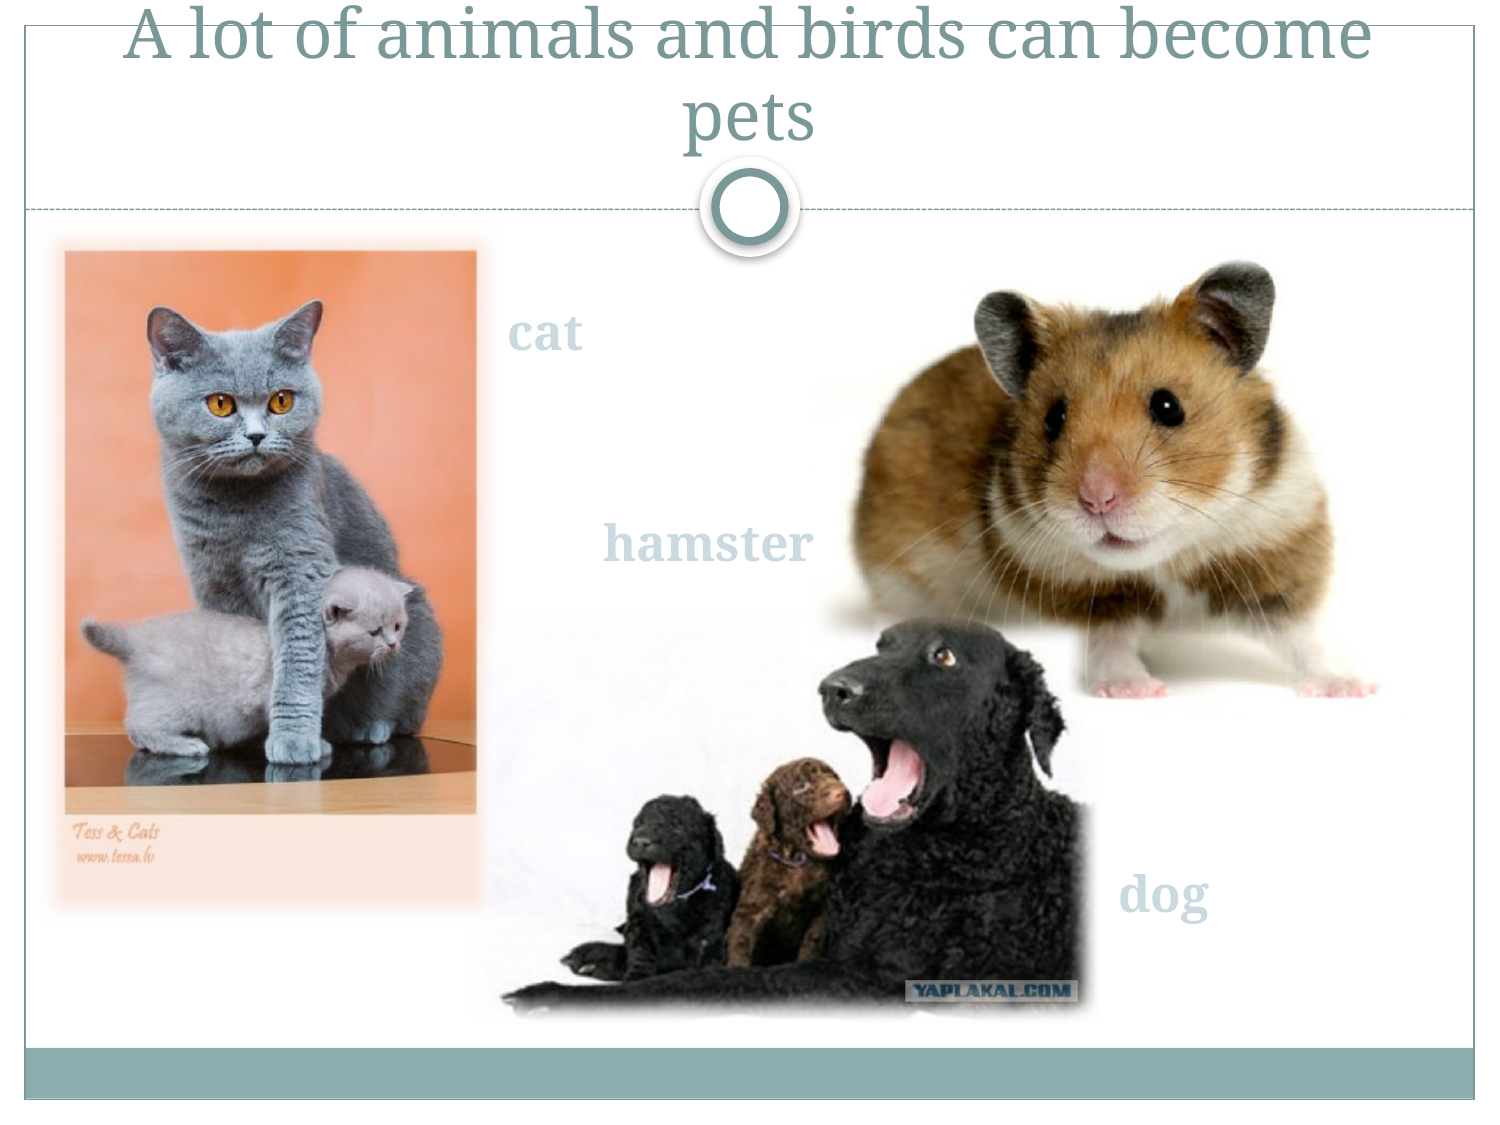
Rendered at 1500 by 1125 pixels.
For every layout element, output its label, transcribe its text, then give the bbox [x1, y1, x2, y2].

text_box hamster [588, 503, 800, 579]
title A lot of animals and birds can become pets [49, 37, 1450, 162]
picture [34, 222, 1414, 1025]
text_box dog [1106, 855, 1225, 931]
text_box cat [511, 292, 599, 368]
